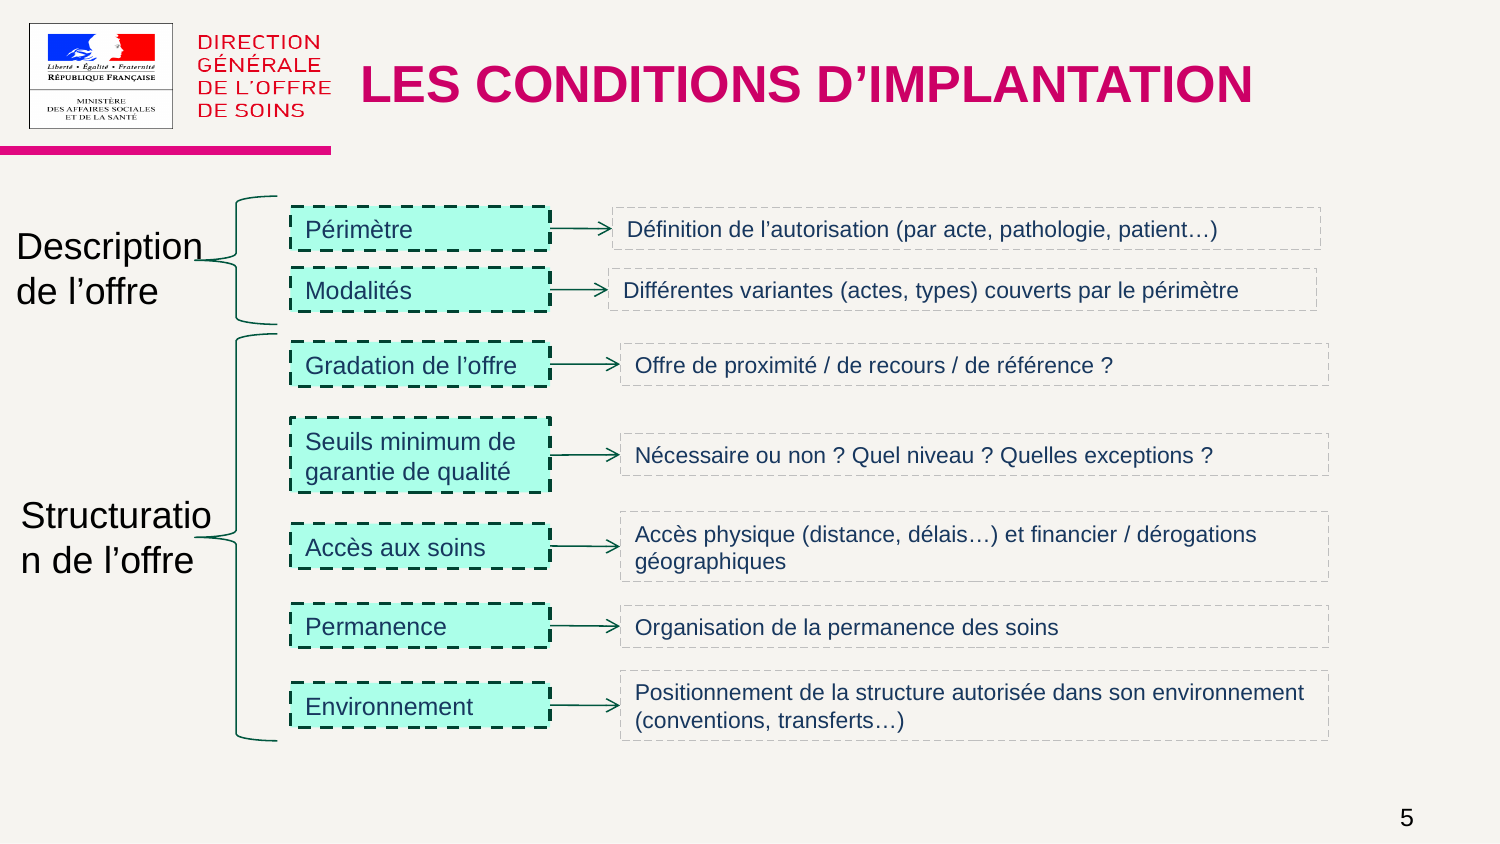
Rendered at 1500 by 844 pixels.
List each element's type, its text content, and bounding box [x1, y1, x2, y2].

text_box Seuils minimum de garantie de qualité [290, 417, 551, 493]
text_box Périmètre [290, 206, 551, 251]
text_box [235, 195, 278, 326]
text_box Environnement [290, 682, 551, 728]
text_box [235, 333, 278, 742]
text_box Description de l’offre [1, 214, 238, 320]
text_box Différentes variantes (actes, types) couverts par le périmètre [608, 268, 1317, 311]
text_box Positionnement de la structure autorisée dans son environnement (conventions, transferts…) [620, 670, 1329, 741]
text_box Accès aux soins [290, 523, 551, 569]
picture [29, 23, 173, 129]
text_box Offre de proximité / de recours / de référence ? [620, 343, 1329, 386]
text_box Gradation de l’offre [290, 341, 551, 387]
list Les conditions d’implantation [360, 32, 1447, 132]
text_box Structuration de l’offre [5, 484, 242, 589]
text_box Organisation de la permanence des soins [620, 605, 1329, 648]
text_box Permanence [290, 603, 551, 648]
text_box 5 [1385, 793, 1500, 839]
text_box Accès physique (distance, délais…) et financier / dérogations géographiques [620, 511, 1329, 582]
text_box Nécessaire ou non ? Quel niveau ? Quelles exceptions ? [620, 433, 1329, 476]
text_box Modalités [290, 267, 551, 312]
text_box Définition de l’autorisation (par acte, pathologie, patient…) [612, 207, 1321, 250]
picture [183, 16, 362, 151]
